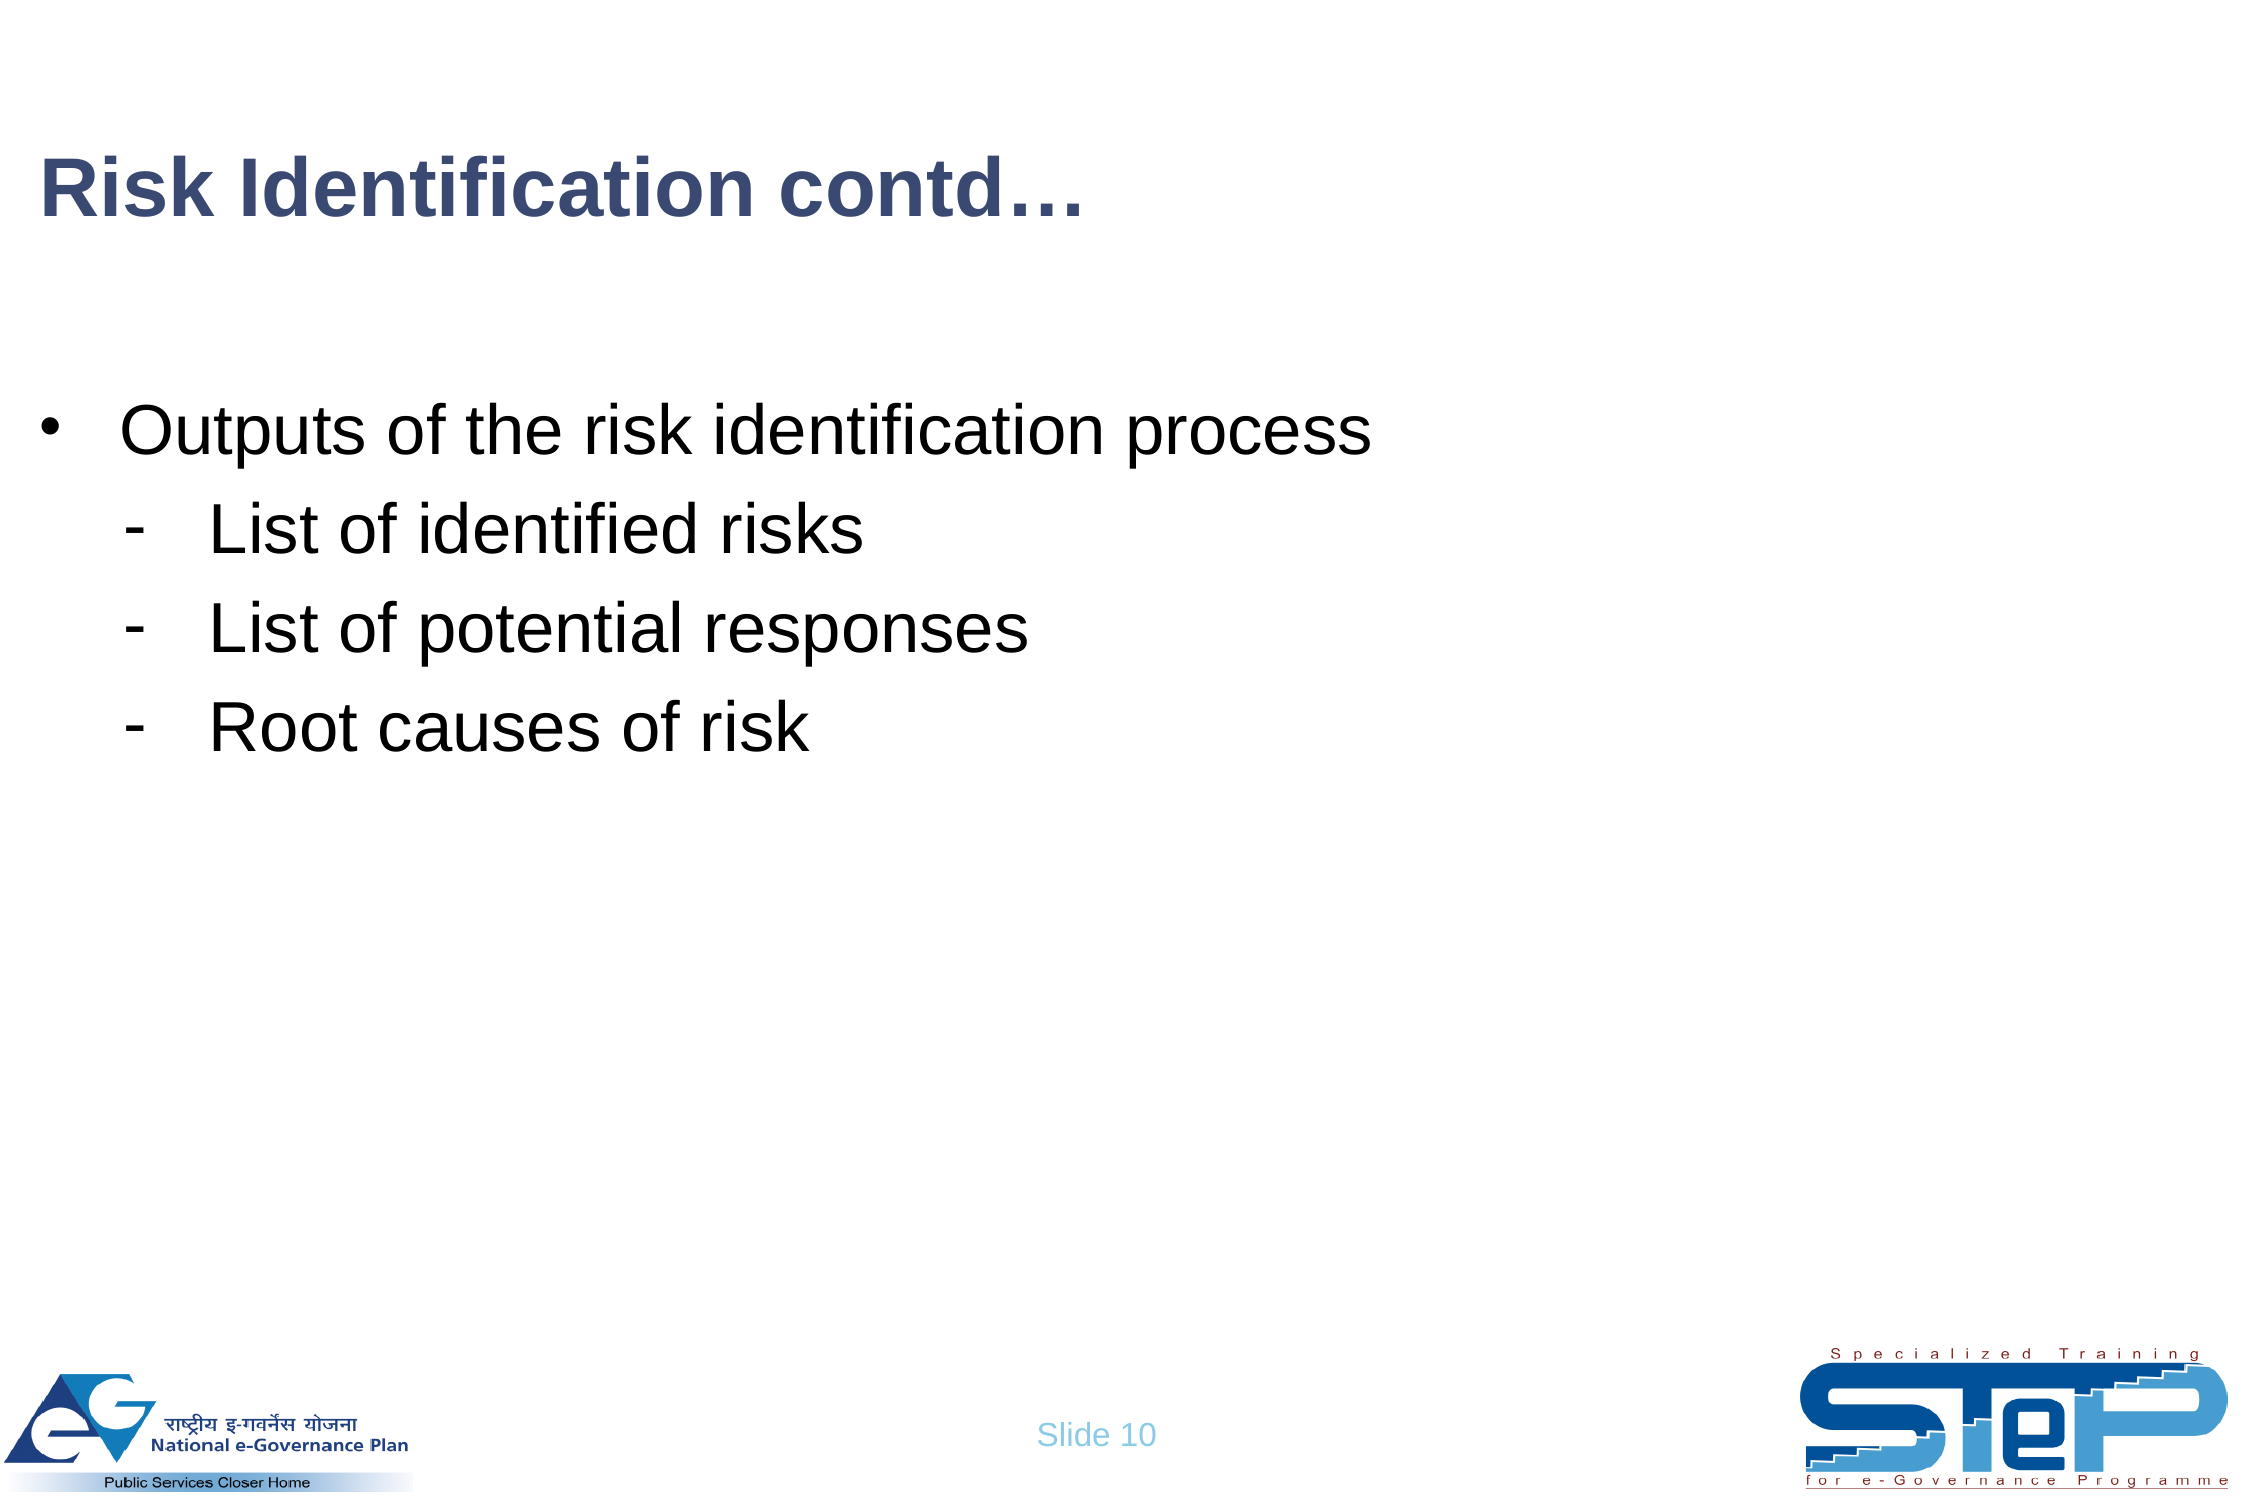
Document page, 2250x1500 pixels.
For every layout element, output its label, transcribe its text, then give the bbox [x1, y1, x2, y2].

title Risk Identification contd… [39, 132, 2207, 299]
picture [1800, 1348, 2228, 1489]
list Outputs of the risk identification process List of identified risks List of potential responses Root causes of risk [39, 383, 2211, 1332]
picture [3, 1374, 413, 1492]
